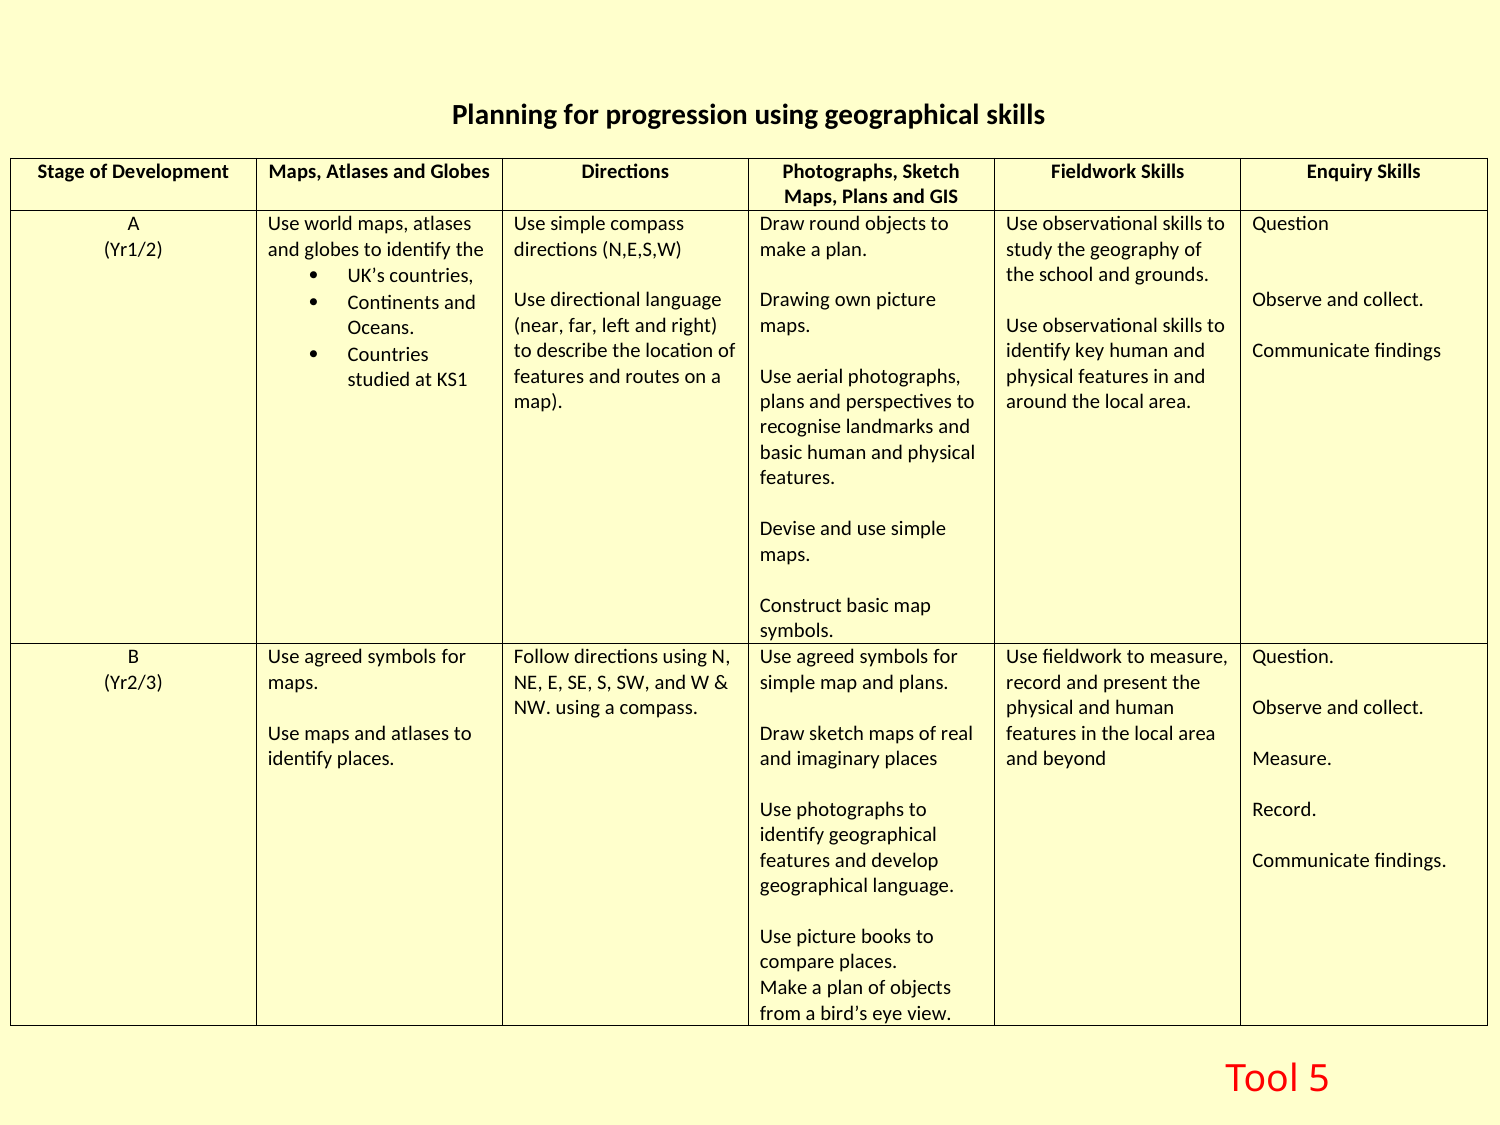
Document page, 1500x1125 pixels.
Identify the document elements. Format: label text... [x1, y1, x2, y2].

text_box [9, 95, 1491, 1030]
text_box Tool 5 [1210, 1046, 1412, 1107]
